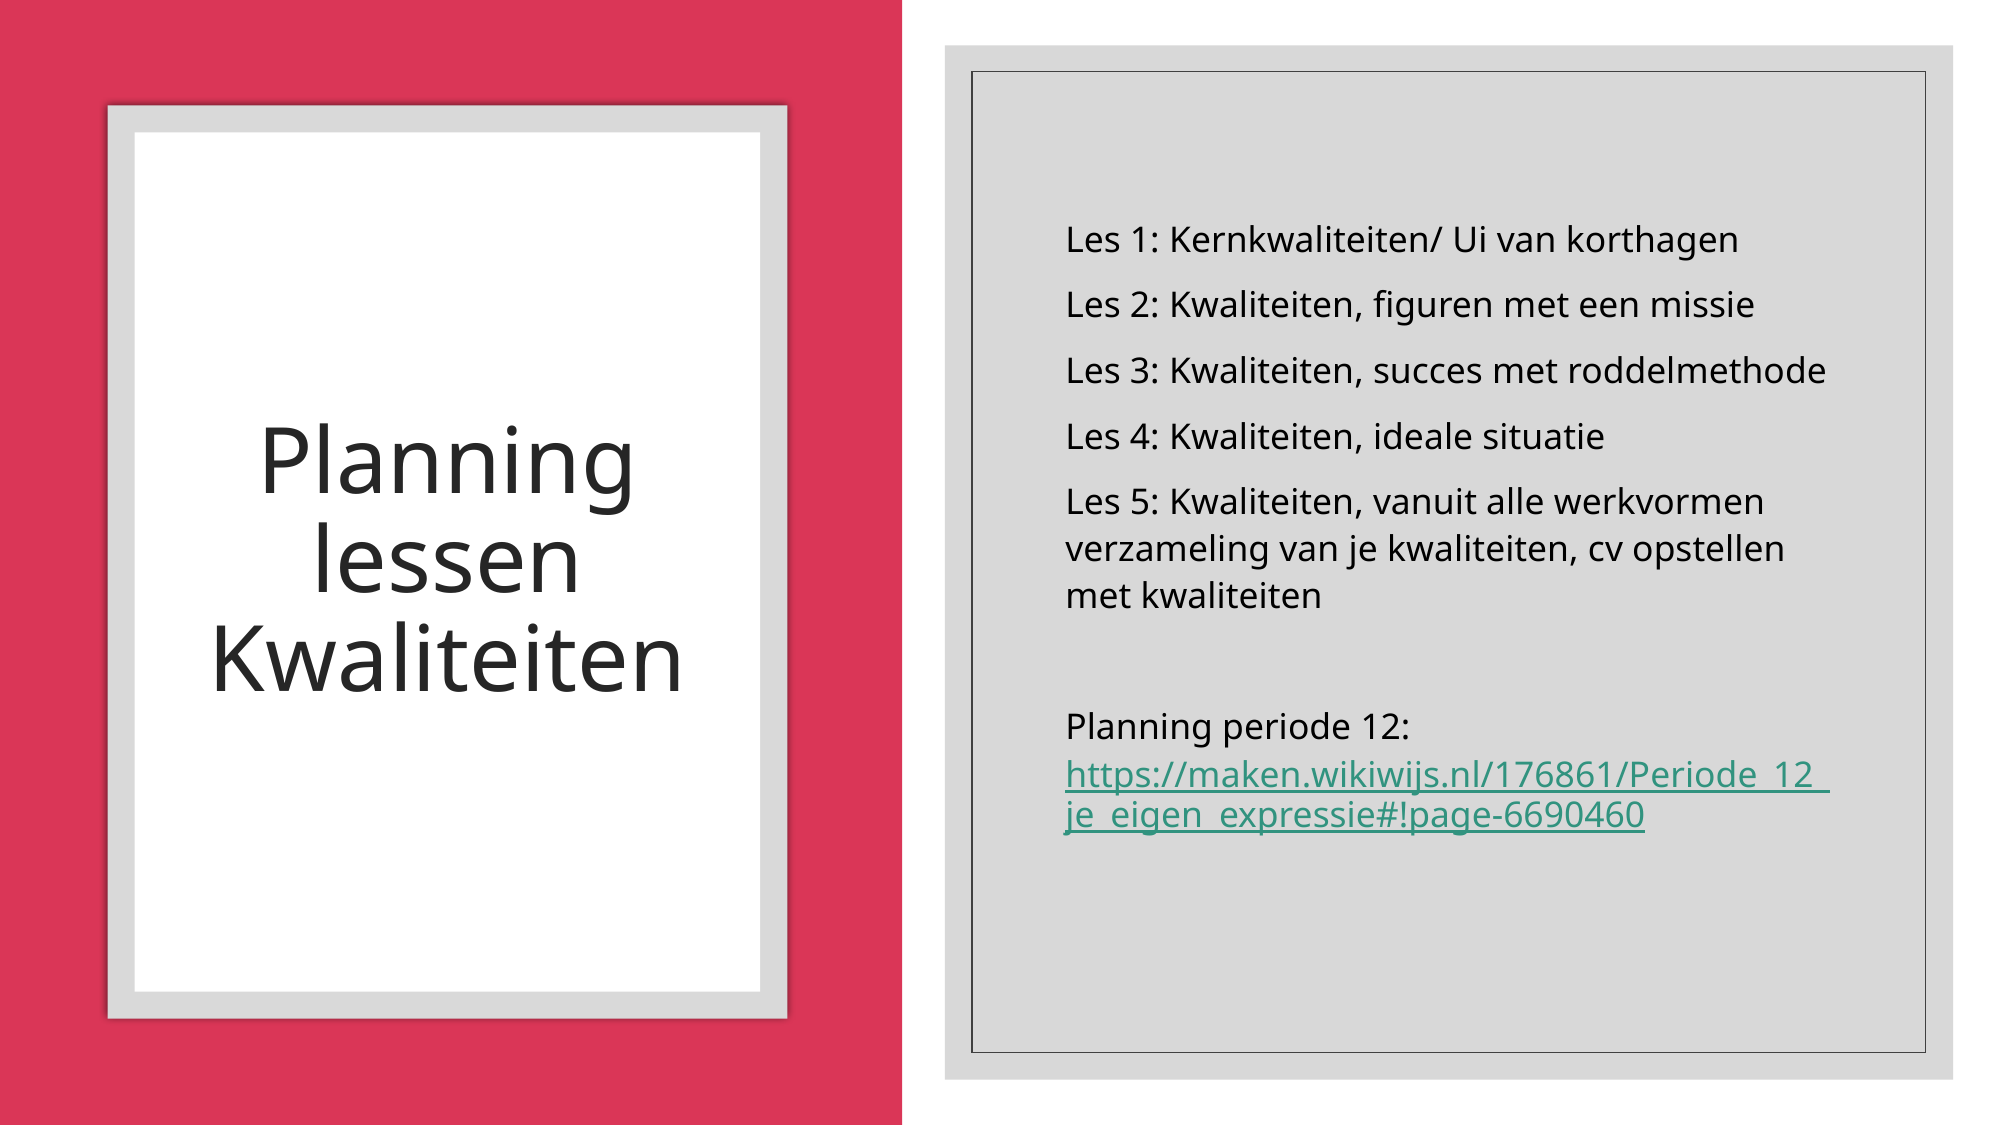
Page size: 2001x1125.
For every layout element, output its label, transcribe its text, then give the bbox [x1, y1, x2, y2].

title Planning lessen Kwaliteiten [161, 194, 735, 931]
list Les 1: Kernkwaliteiten/ Ui van korthagen Les 2: Kwaliteiten, figuren met een missie Les 3: Kwaliteiten, succes met roddelmethode Les 4: Kwaliteiten, ideale situatie Les 5: Kwaliteiten, vanuit alle werkvormen verzameling van je kwaliteiten, cv opstellen met kwaliteiten Planning periode 12: https://maken.wikiwijs.nl/176861/Periode_12_je_eigen_expressie#!page-6690460 [1050, 153, 1850, 972]
text_box [134, 132, 761, 992]
text_box [971, 71, 1926, 1053]
text_box [107, 105, 788, 1019]
text_box [0, 0, 903, 1125]
text_box [944, 44, 1954, 1081]
text_box [903, 0, 2000, 1125]
